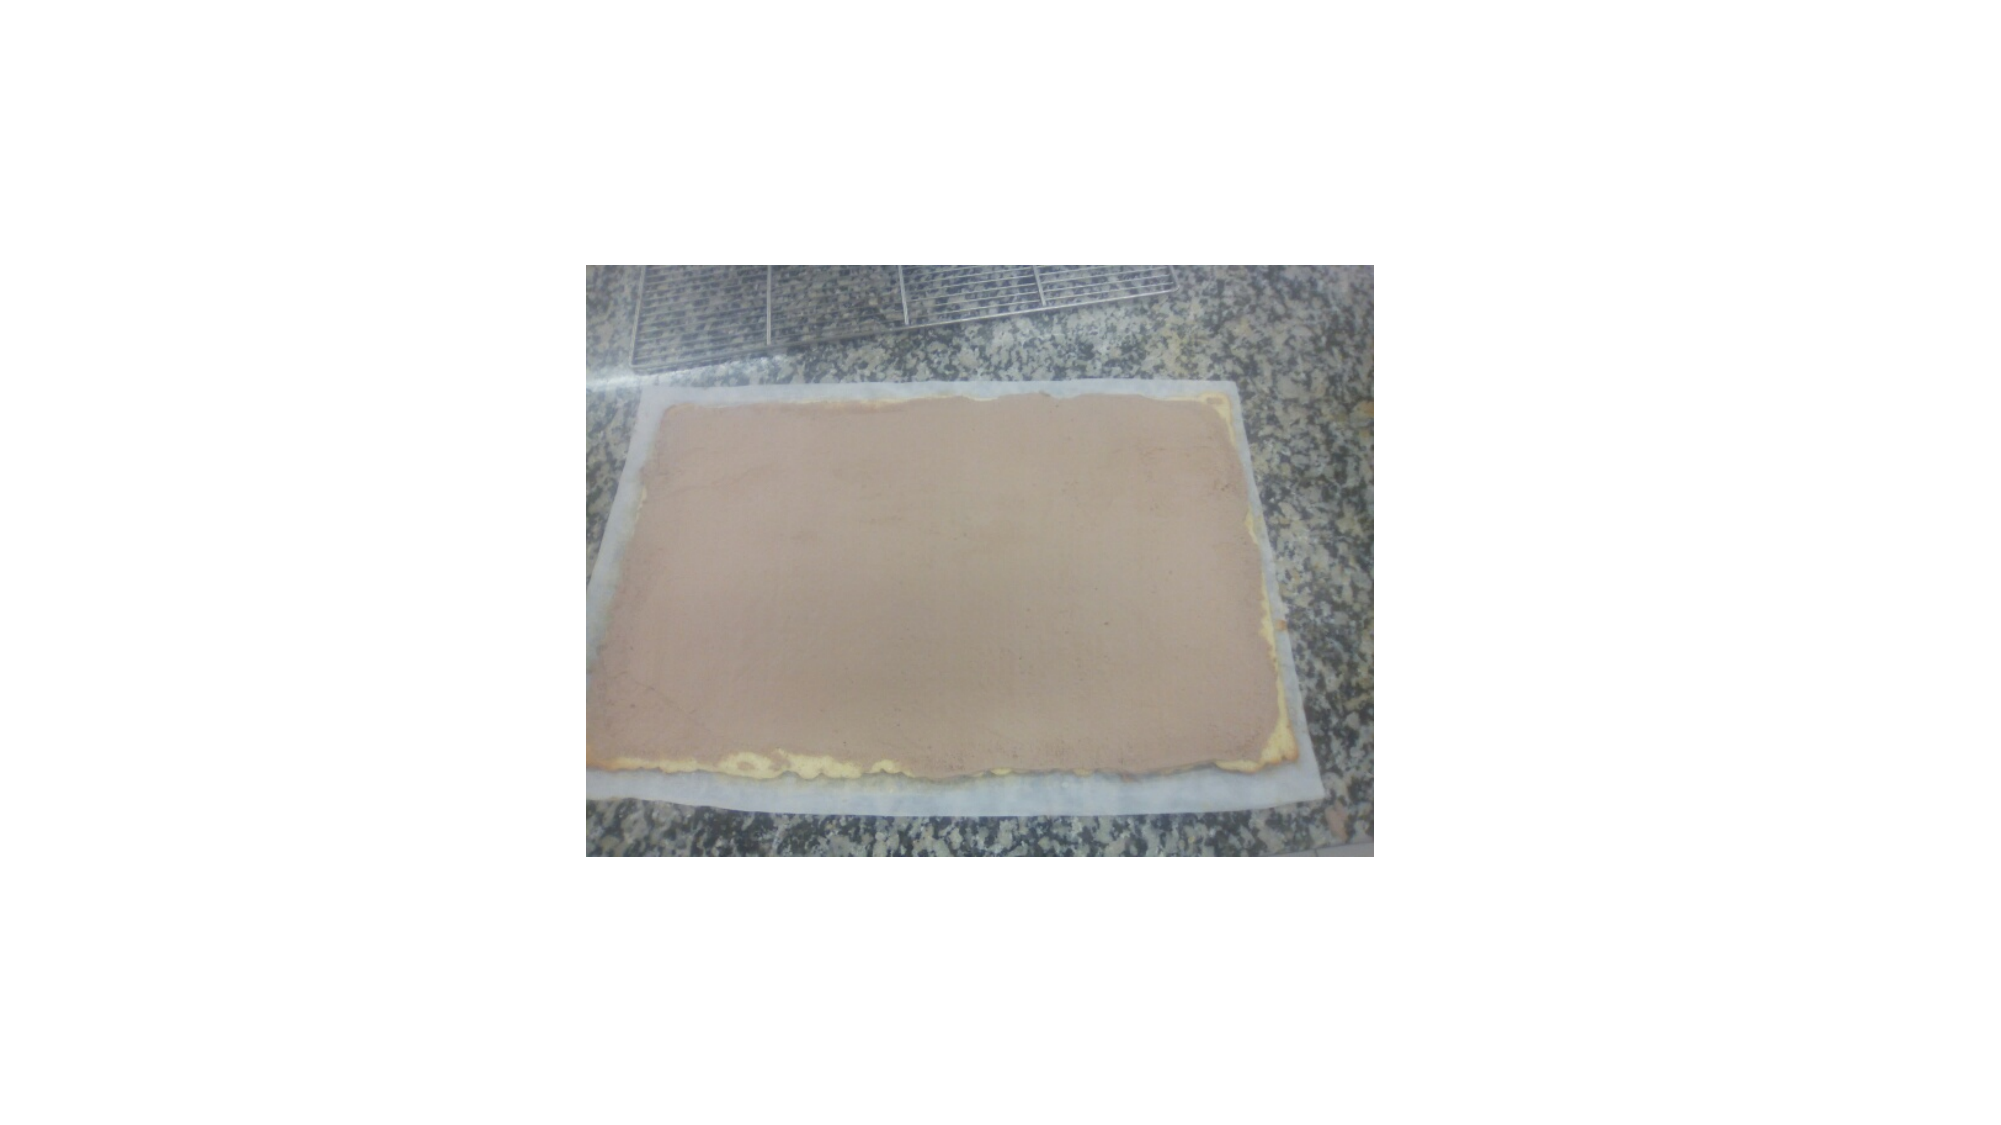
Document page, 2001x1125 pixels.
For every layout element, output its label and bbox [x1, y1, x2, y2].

picture [586, 265, 1374, 857]
